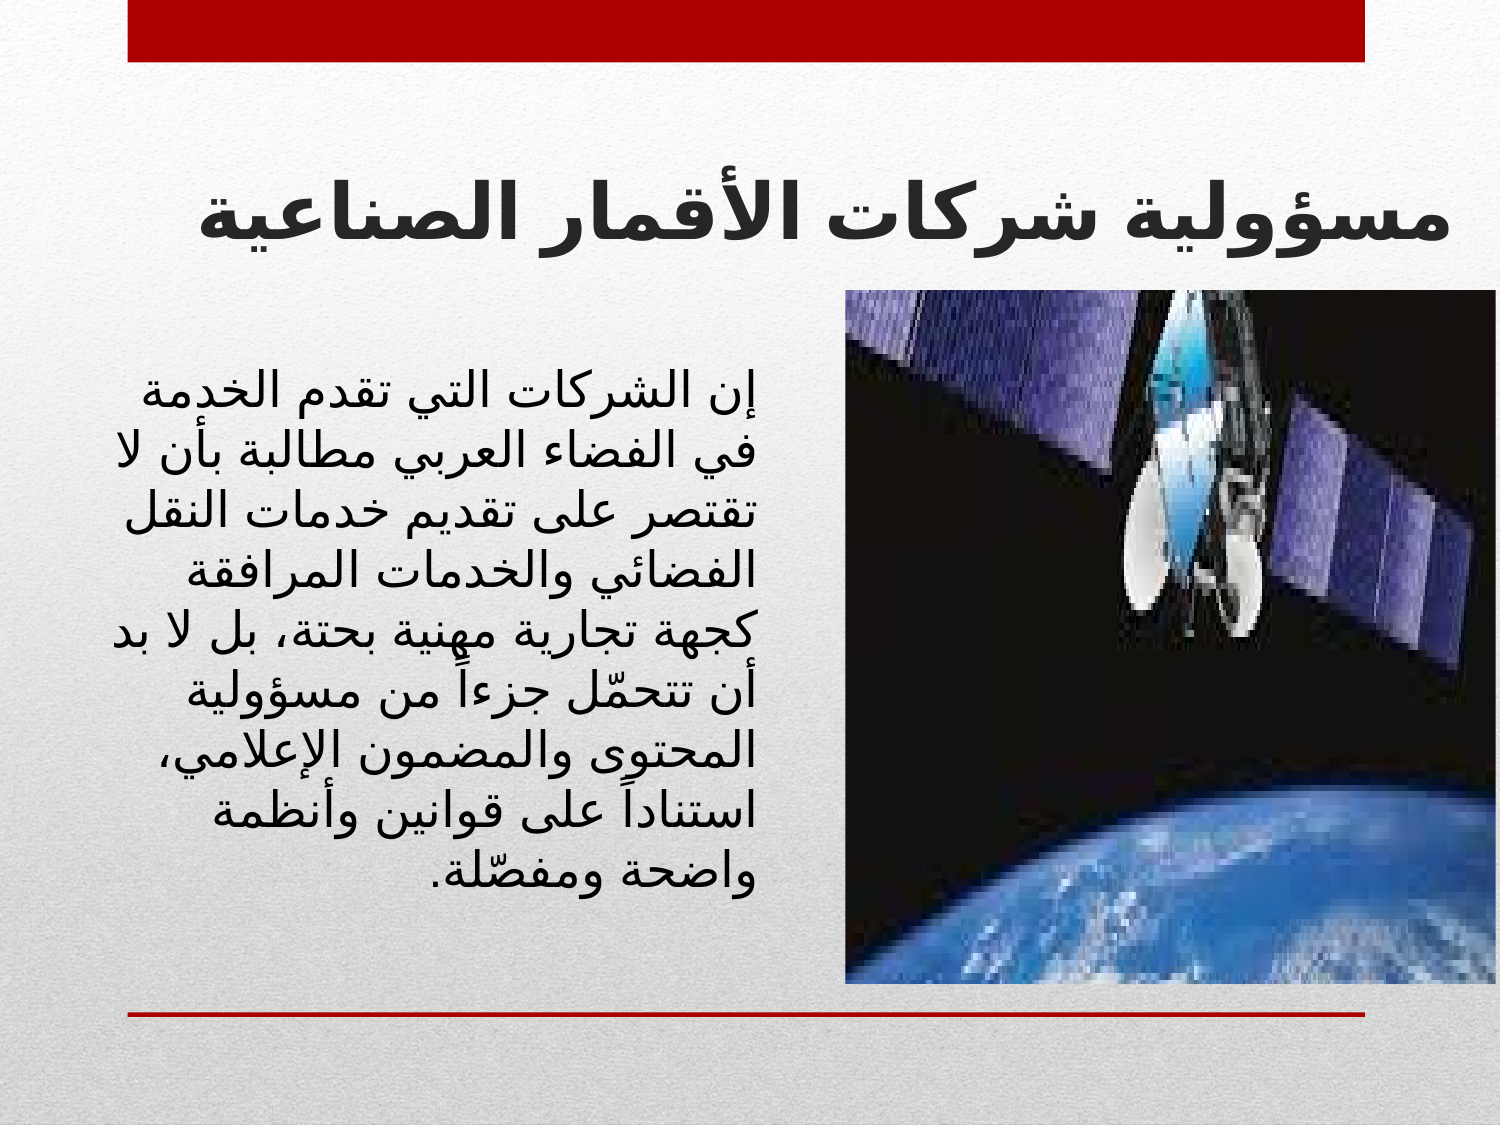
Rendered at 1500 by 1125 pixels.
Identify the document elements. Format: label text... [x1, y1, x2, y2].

title مسؤولية شركات الأقمار الصناعية [153, 0, 1500, 263]
text_box إن الشركات التي تقدم الخدمة في الفضاء العربي مطالبة بأن لا تقتصر على تقديم خدمات النقل الفضائي والخدمات المرافقة كجهة تجارية مهنية بحتة، بل لا بد أن تتحمّل جزءاً من مسؤولية المحتوى والمضمون الإعلامي، استناداً على قوانين وأنظمة واضحة ومفصّلة. [88, 349, 774, 905]
picture [844, 289, 1497, 984]
